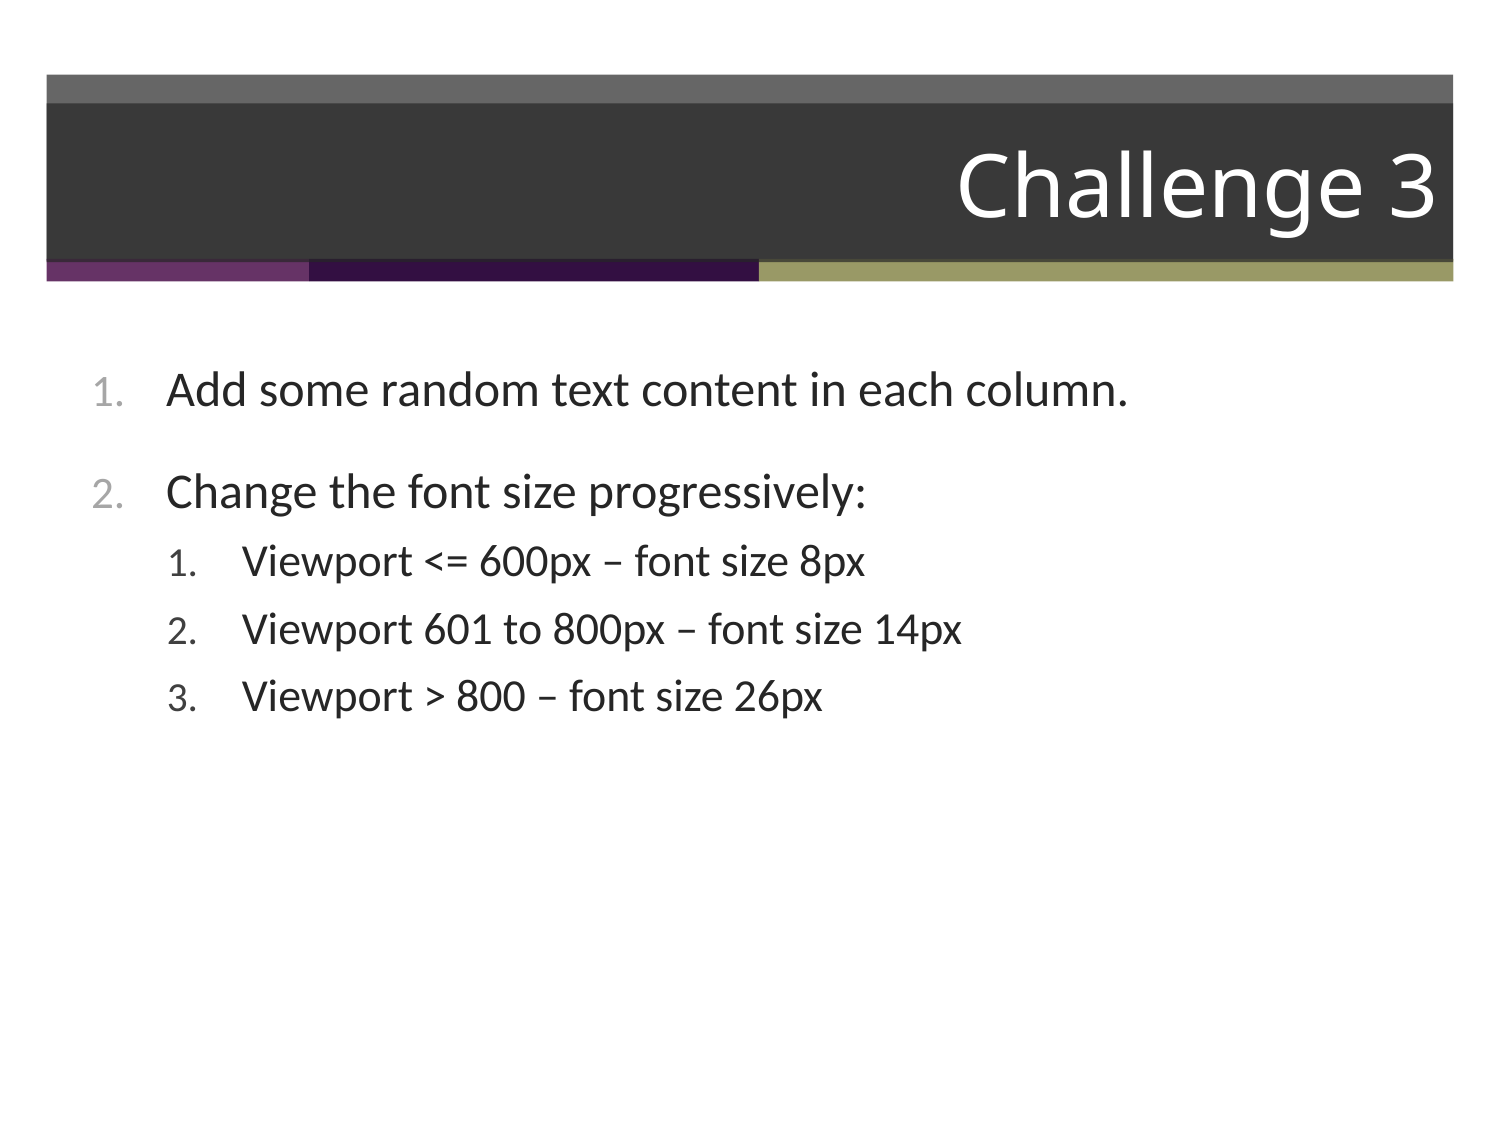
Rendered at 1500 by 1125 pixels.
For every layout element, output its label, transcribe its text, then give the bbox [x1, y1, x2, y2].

title Challenge 3 [46, 103, 1454, 263]
list Add some random text content in each column. Change the font size progressively: Viewport <= 600px – font size 8px Viewport 601 to 800px – font size 14px Viewport > 800 – font size 26px [76, 349, 1423, 1005]
